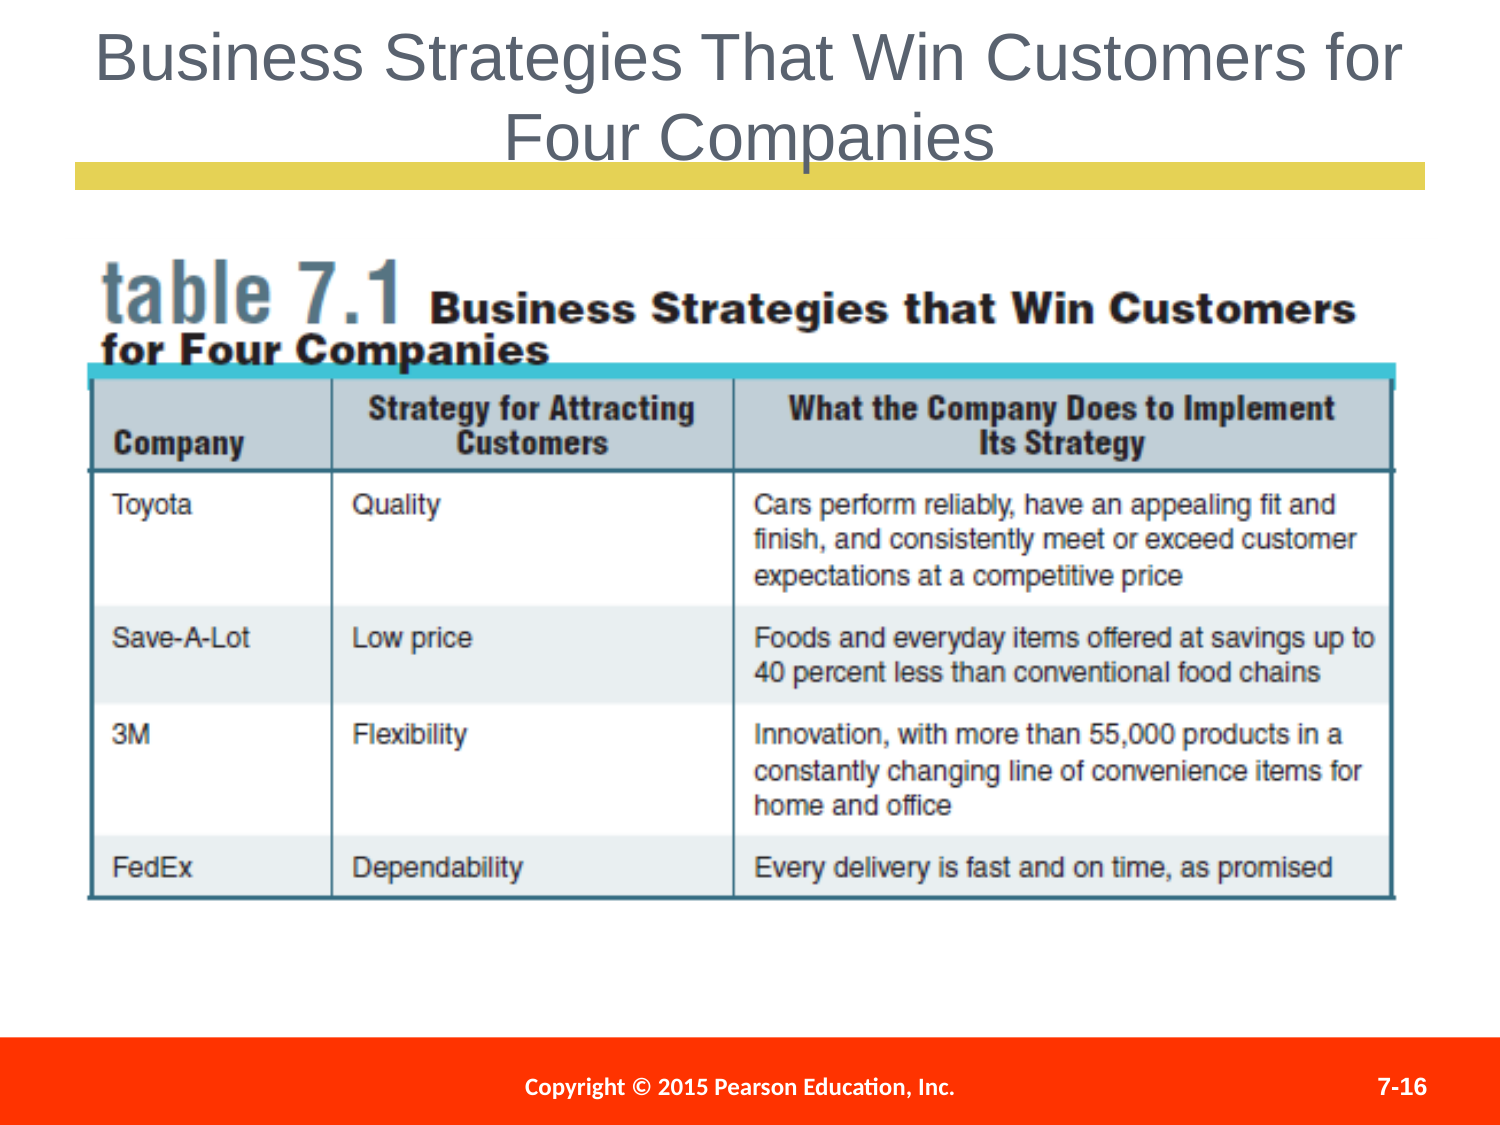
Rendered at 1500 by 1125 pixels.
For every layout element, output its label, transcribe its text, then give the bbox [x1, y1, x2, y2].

picture [64, 237, 1438, 1012]
title Business Strategies That Win Customers for Four Companies [74, 0, 1426, 188]
